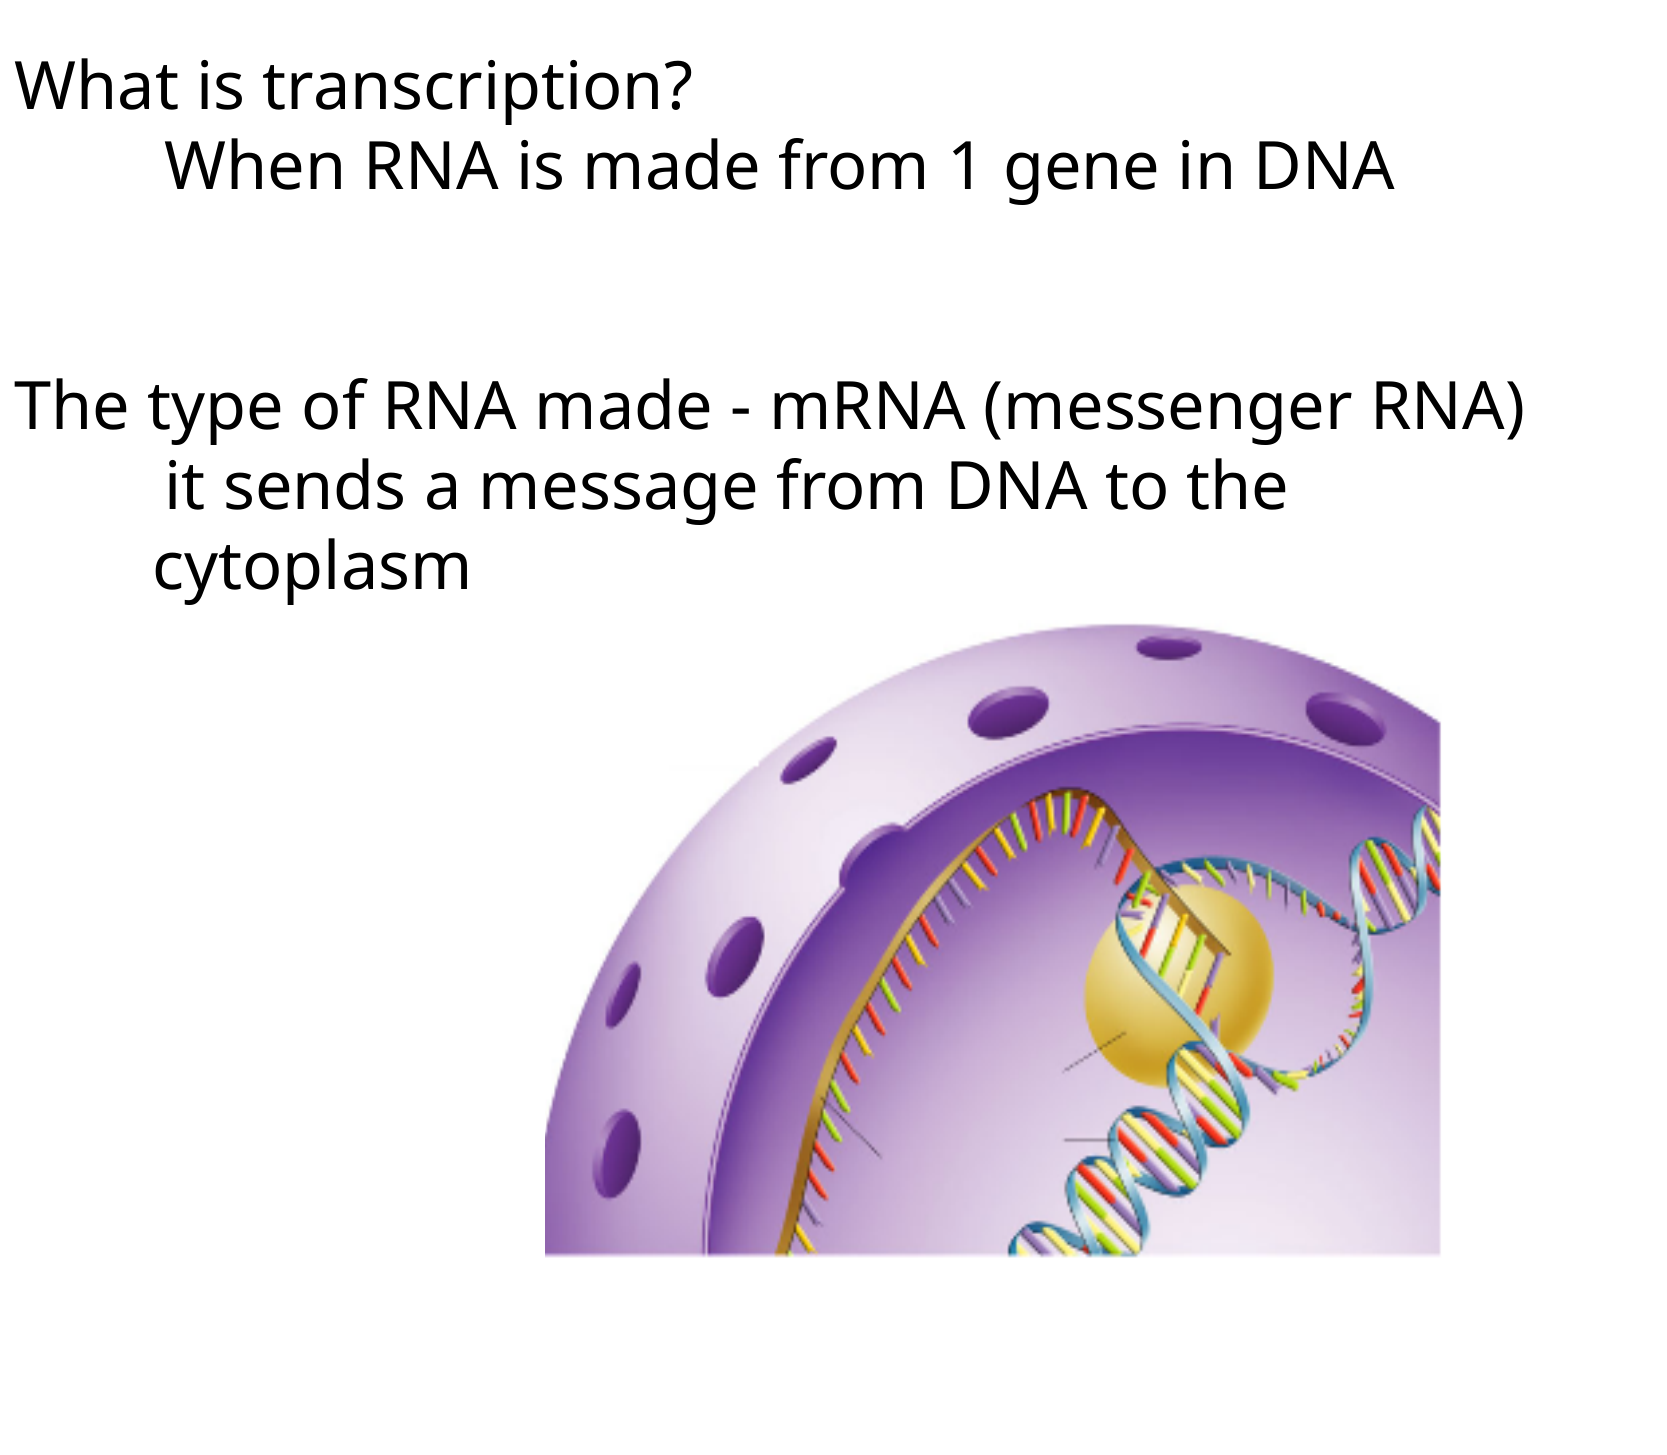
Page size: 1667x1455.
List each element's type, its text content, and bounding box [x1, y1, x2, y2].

text_box What is transcription? When RNA is made from 1 gene in DNA The type of RNA made - mRNA (messenger RNA) it sends a message from DNA to the cytoplasm [0, 35, 1634, 610]
picture [545, 601, 1484, 1303]
